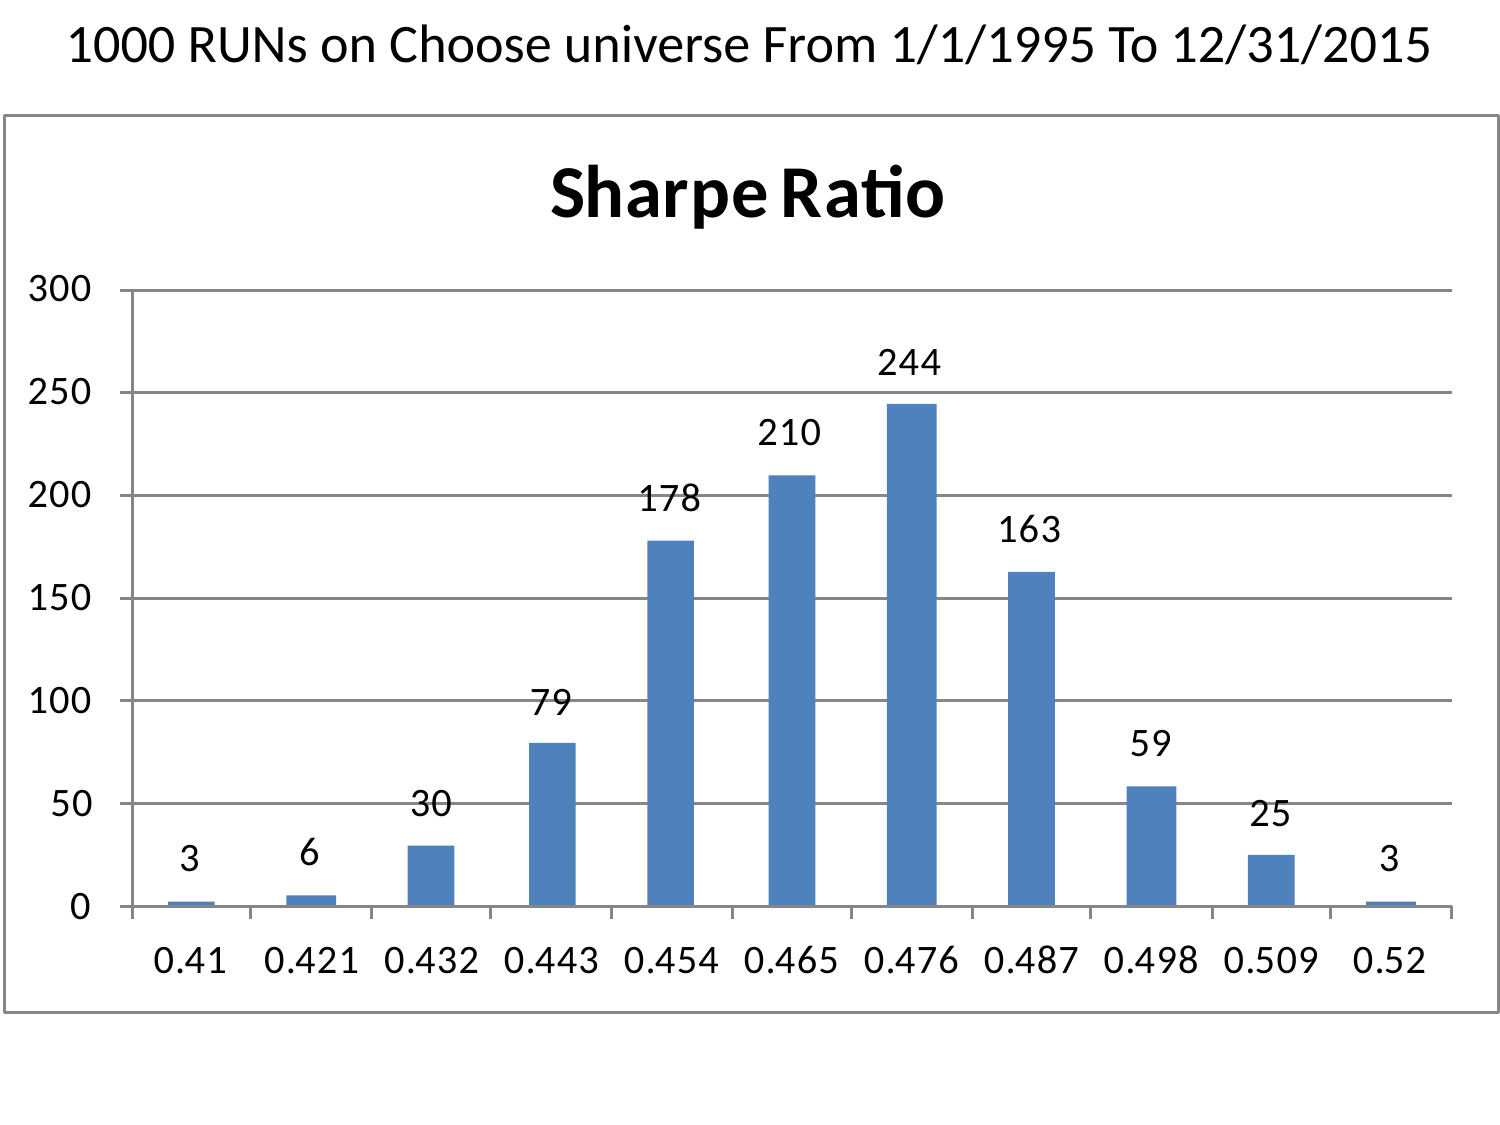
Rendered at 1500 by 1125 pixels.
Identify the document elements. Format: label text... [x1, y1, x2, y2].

picture [0, 110, 1500, 1014]
text_box 1000 RUNs on Choose universe From 1/1/1995 To 12/31/2015 [0, 0, 1500, 81]
